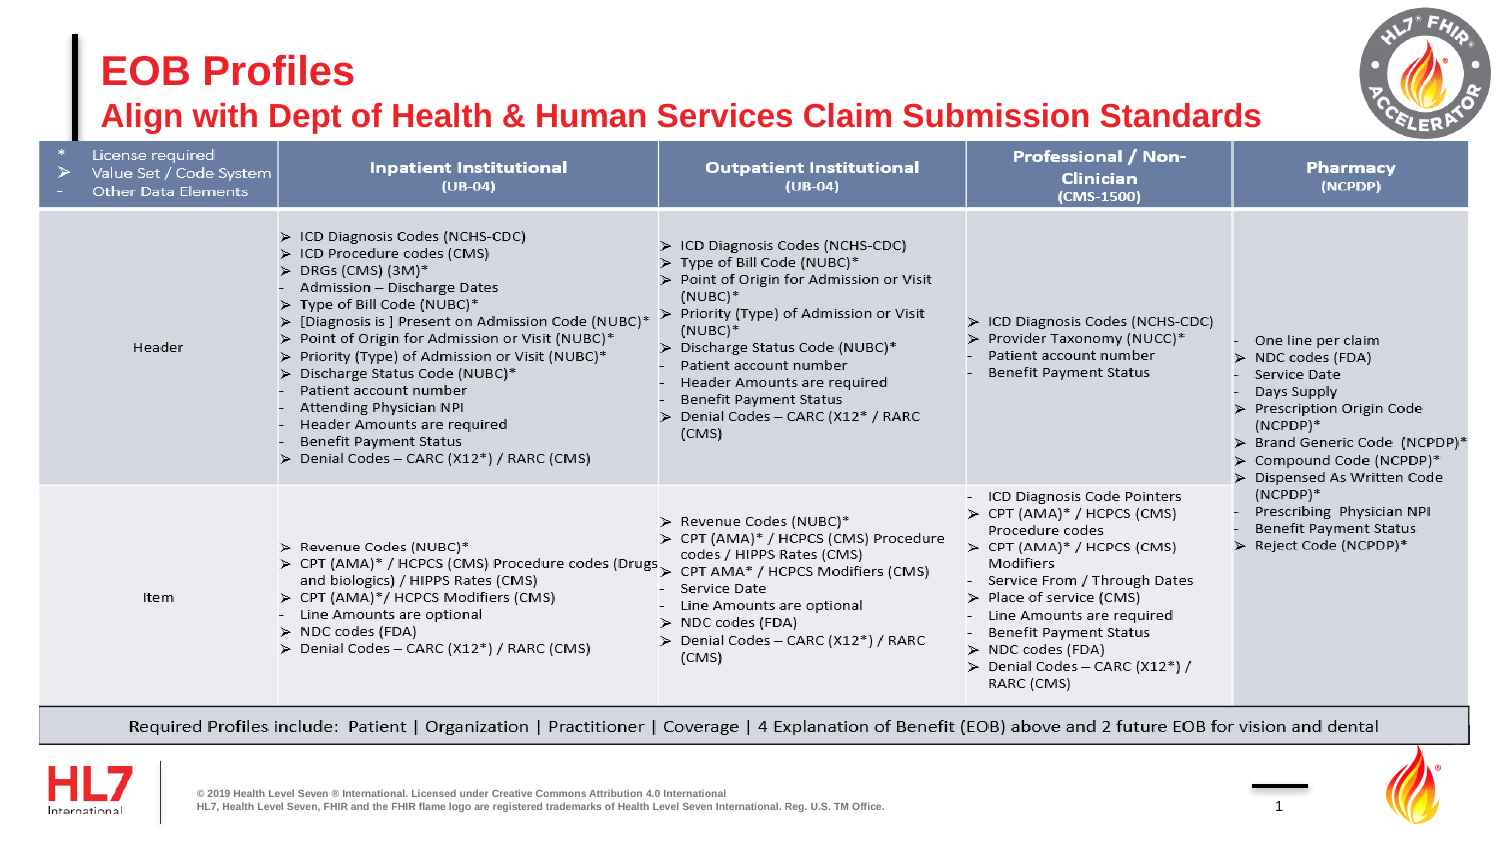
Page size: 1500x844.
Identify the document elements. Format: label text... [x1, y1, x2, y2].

title EOB Profiles Align with Dept of Health & Human Services Claim Submission Standards [100, 25, 1451, 140]
footer © 2019 Health Level Seven ® International. Licensed under Creative Commons Attribution 4.0 International HL7, Health Level Seven, FHIR and the FHIR flame logo are registered trademarks of Health Level Seven International. Reg. U.S. TM Office. [196, 786, 941, 813]
picture [38, 141, 1471, 824]
picture [1359, 7, 1491, 139]
slide_number 1 [1257, 788, 1302, 815]
